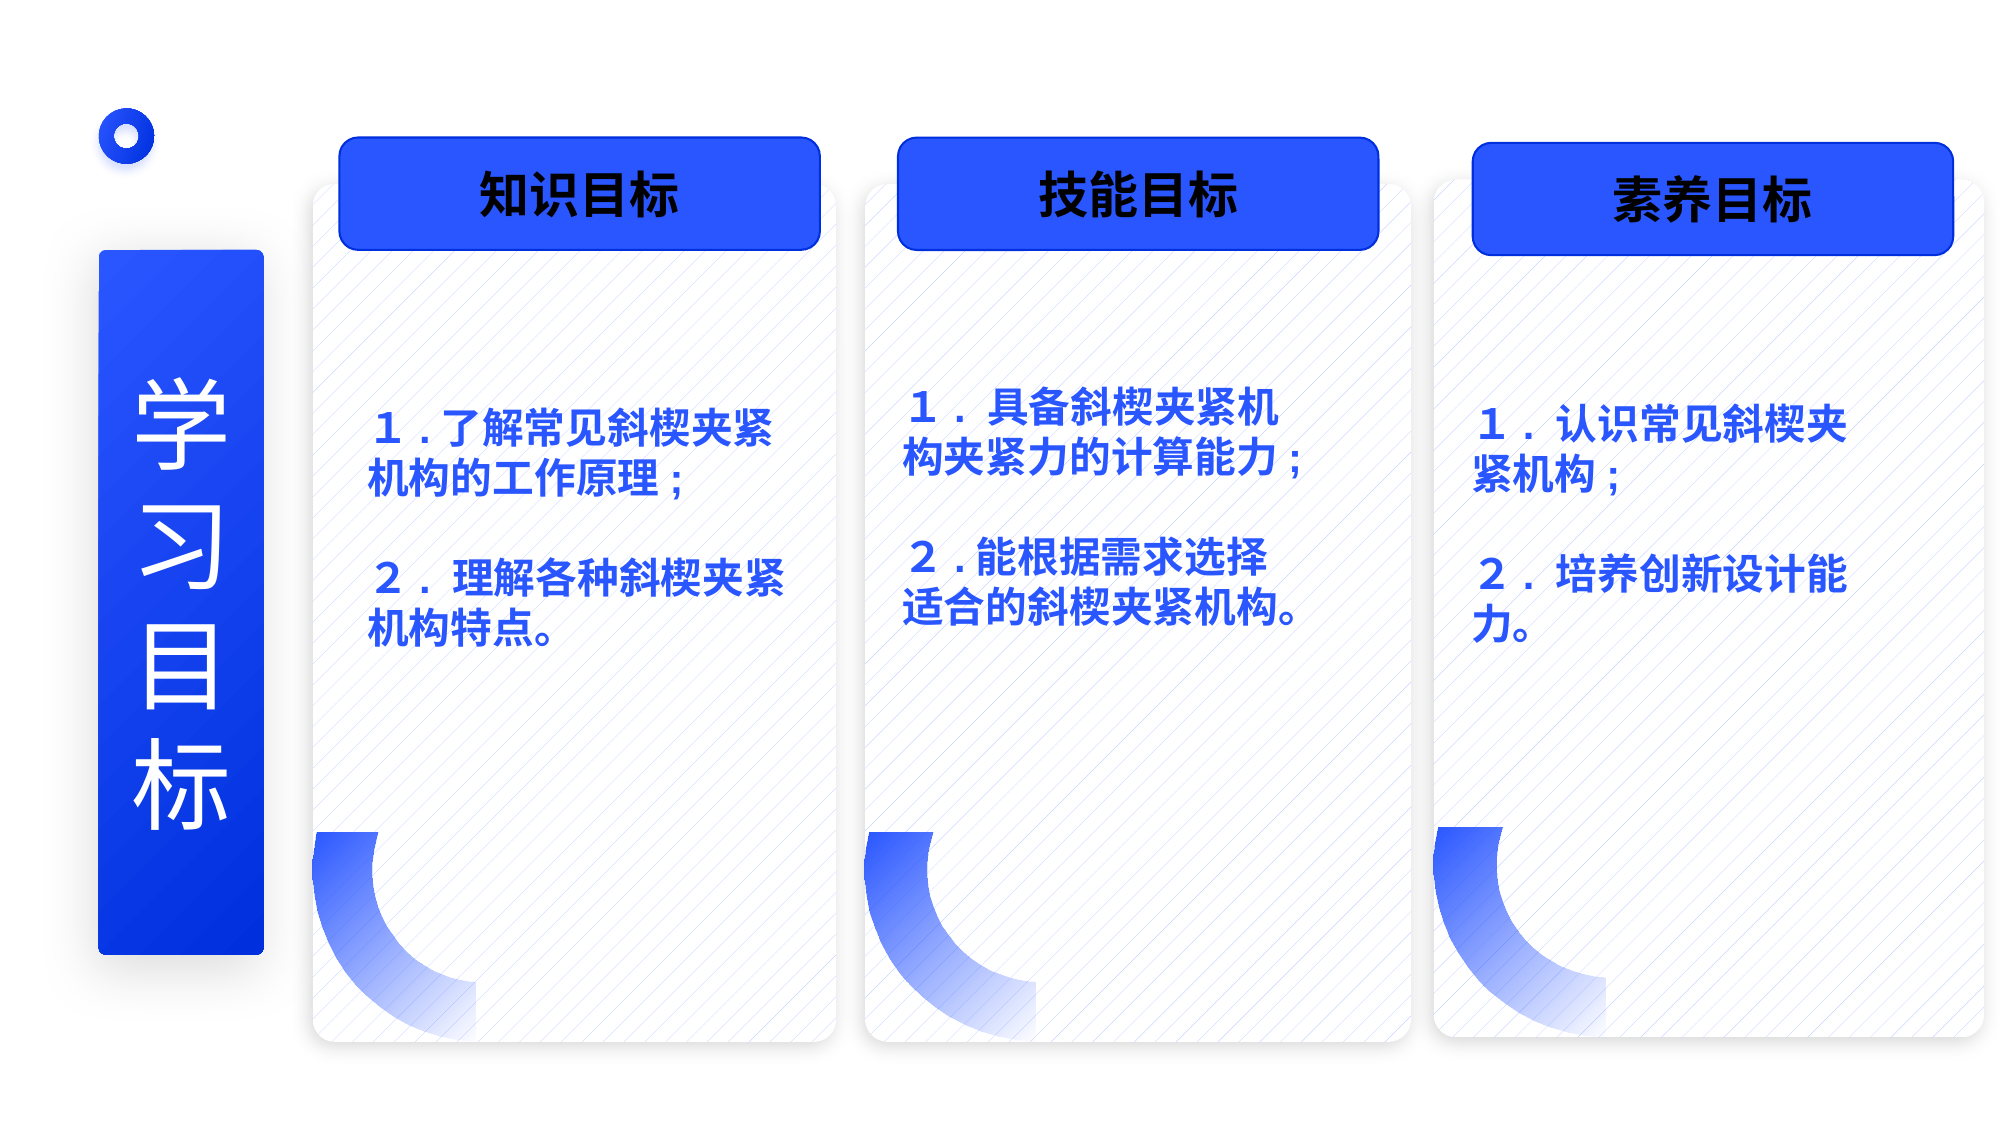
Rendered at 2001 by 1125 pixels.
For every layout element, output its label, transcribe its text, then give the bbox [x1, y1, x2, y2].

text_box 素养目标 [1471, 141, 1955, 179]
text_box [865, 183, 1412, 1043]
text_box 知识目标 [338, 136, 821, 183]
text_box 技能目标 [896, 136, 1380, 183]
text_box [1433, 179, 1984, 1038]
text_box [97, 107, 156, 165]
text_box 学 习 目 标 [97, 248, 265, 956]
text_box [312, 183, 836, 1043]
